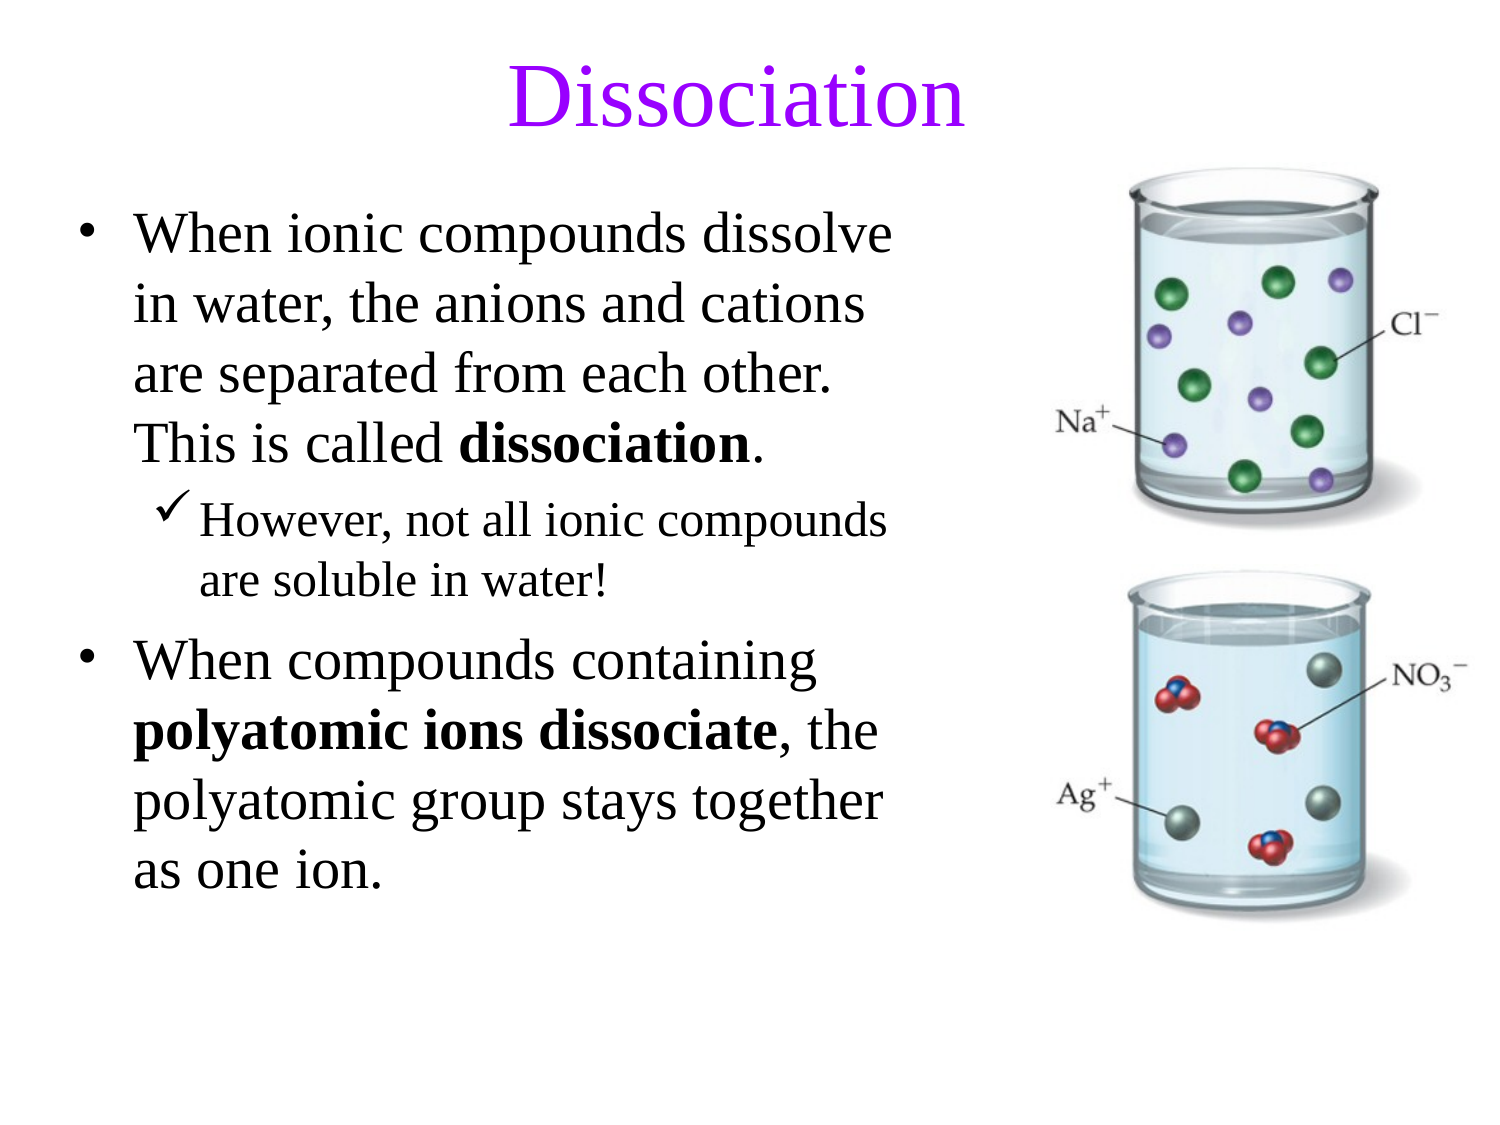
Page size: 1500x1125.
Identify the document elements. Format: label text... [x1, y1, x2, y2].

text_box When ionic compounds dissolve in water, the anions and cations are separated from each other. This is called dissociation. However, not all ionic compounds are soluble in water! When compounds containing polyatomic ions dissociate, the polyatomic group stays together as one ion. [62, 187, 950, 1050]
text_box Dissociation [99, 14, 1375, 165]
picture [1049, 162, 1454, 541]
picture [1049, 564, 1476, 932]
